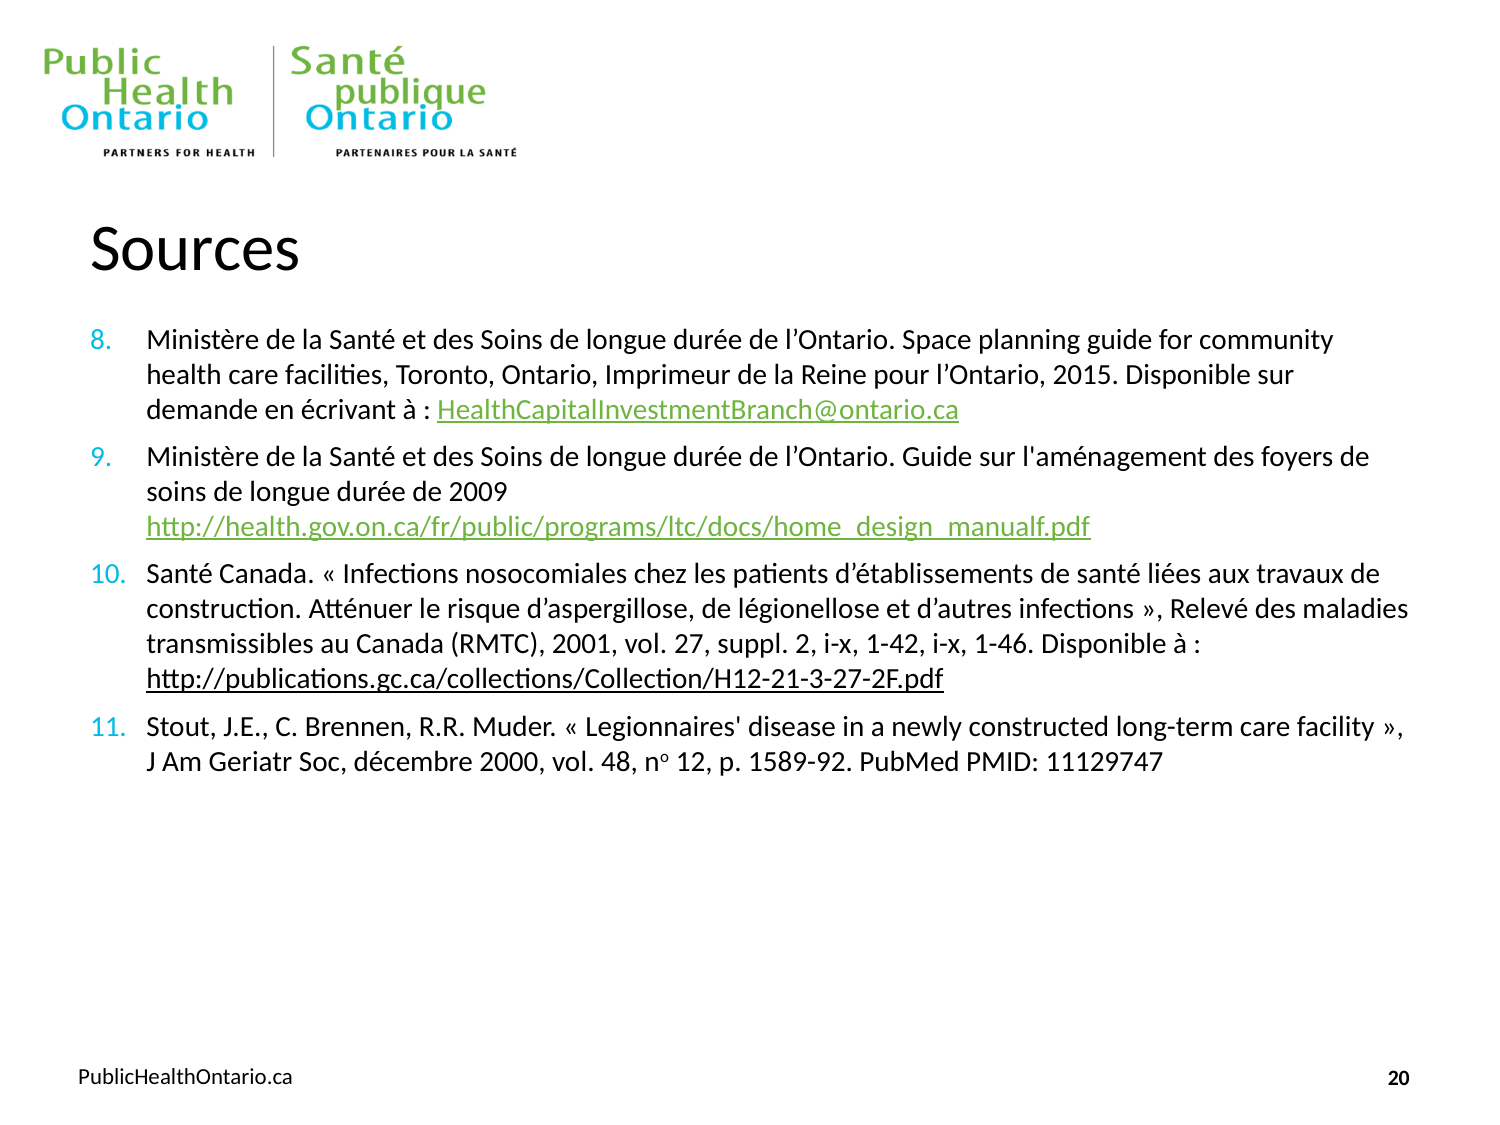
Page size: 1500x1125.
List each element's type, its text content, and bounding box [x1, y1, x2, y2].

picture [37, 37, 525, 165]
title Sources [75, 187, 1425, 300]
slide_number 20 [1287, 1057, 1425, 1096]
list Ministère de la Santé et des Soins de longue durée de l’Ontario. Space planning guide for community health care facilities, Toronto, Ontario, Imprimeur de la Reine pour l’Ontario, 2015. Disponible sur demande en écrivant à : HealthCapitalInvestmentBranch@ontario.ca Ministère de la Santé et des Soins de longue durée de l’Ontario. Guide sur l'aménagement des foyers de soins de longue durée de 2009 http://health.gov.on.ca/fr/public/programs/ltc/docs/home_design_manualf.pdf Santé Canada. « Infections nosocomiales chez les patients d’établissements de santé liées aux travaux de construction. Atténuer le risque d’aspergillose, de légionellose et d’autres infections », Relevé des maladies transmissibles au Canada (RMTC), 2001, vol. 27, suppl. 2, i-x, 1-42, i-x, 1-46. Disponible à : http://publications.gc.ca/collections/Collection/H12-21-3-27-2F.pdf Stout, J.E., C. Brennen, R.R. Muder. « Legionnaires' disease in a newly constructed long-term care facility », J Am Geriatr Soc, décembre 2000, vol. 48, no 12, p. 1589-92. PubMed PMID: 11129747 [75, 312, 1425, 1000]
